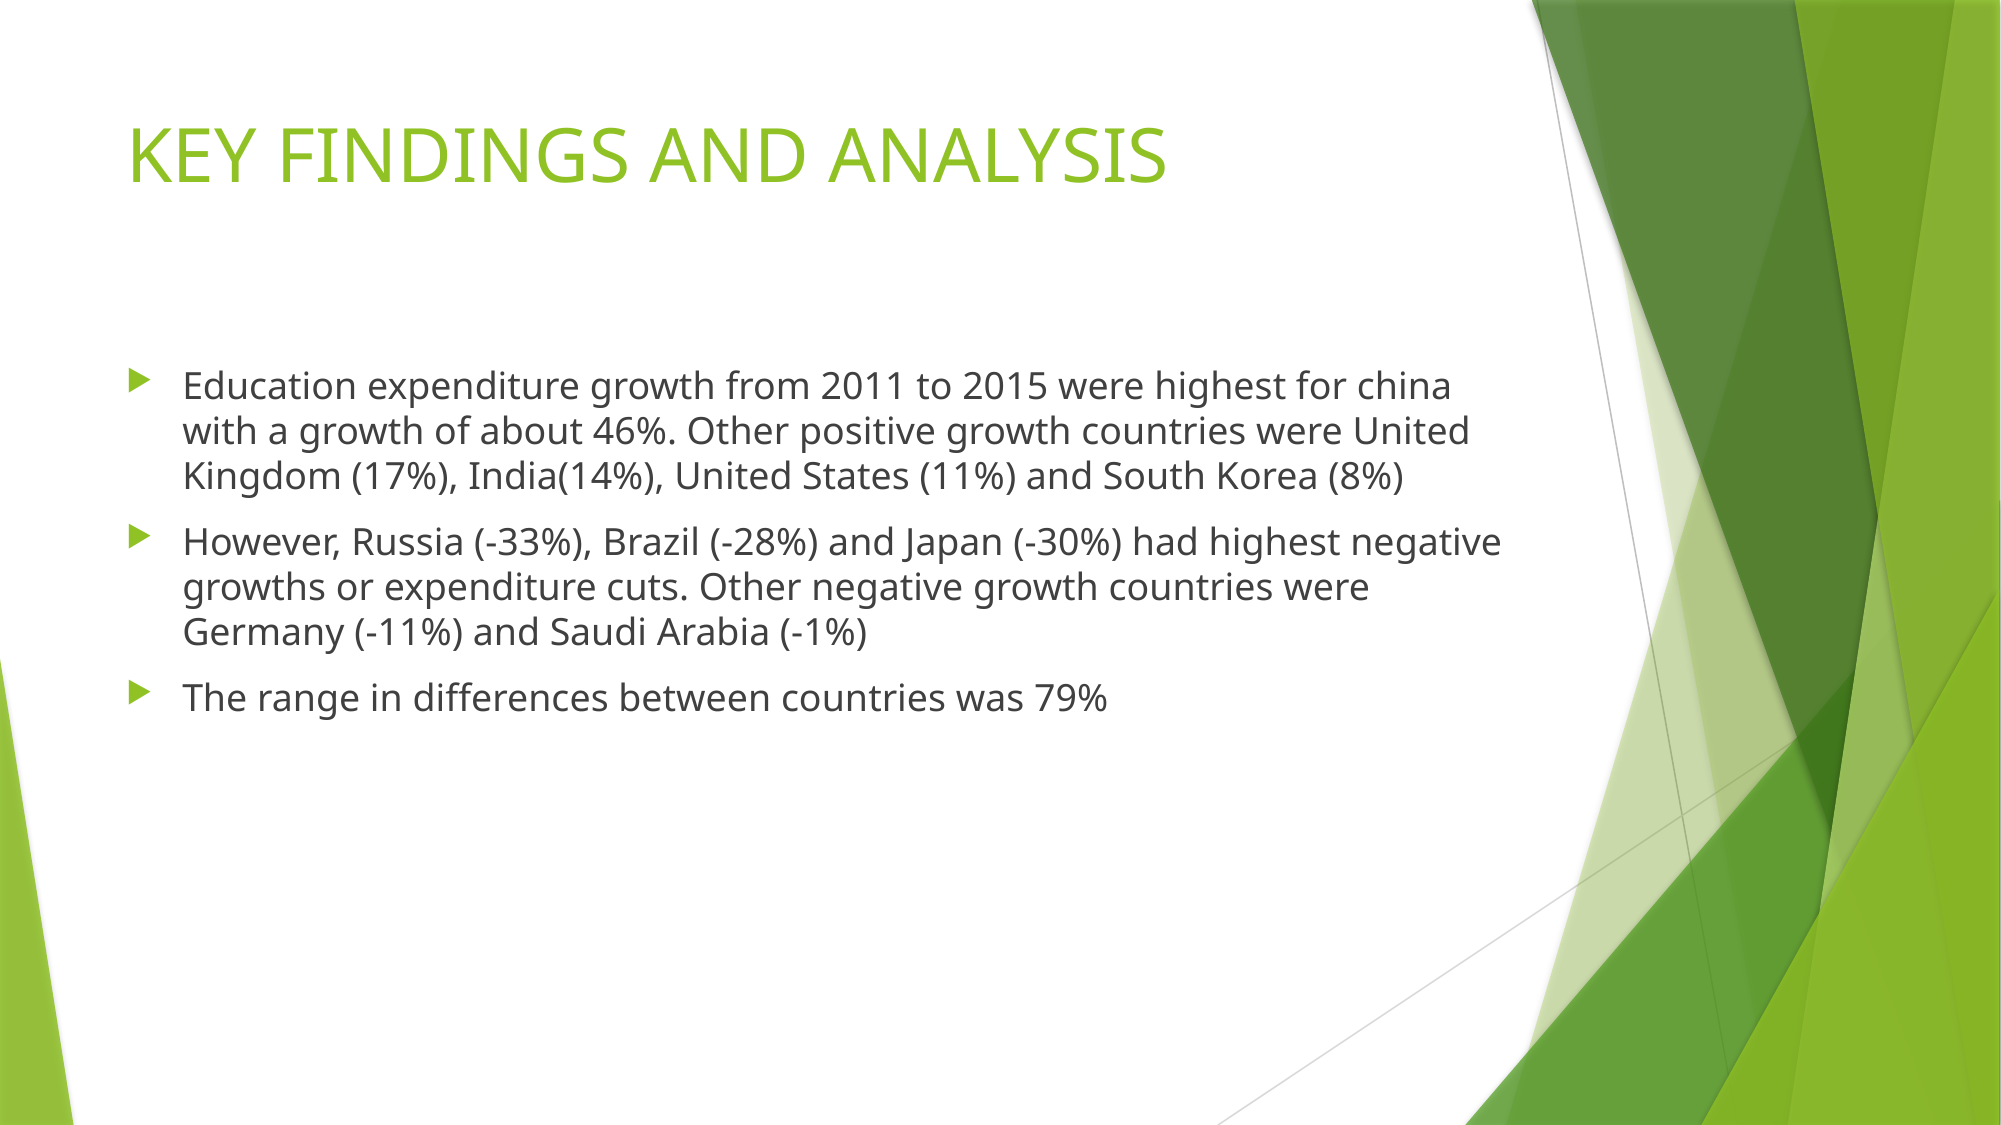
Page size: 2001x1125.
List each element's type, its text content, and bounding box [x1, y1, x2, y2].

title KEY FINDINGS AND ANALYSIS [111, 99, 1522, 317]
list Education expenditure growth from 2011 to 2015 were highest for china with a growth of about 46%. Other positive growth countries were United Kingdom (17%), India(14%), United States (11%) and South Korea (8%) However, Russia (-33%), Brazil (-28%) and Japan (-30%) had highest negative growths or expenditure cuts. Other negative growth countries were Germany (-11%) and Saudi Arabia (-1%) The range in differences between countries was 79% [111, 354, 1522, 992]
